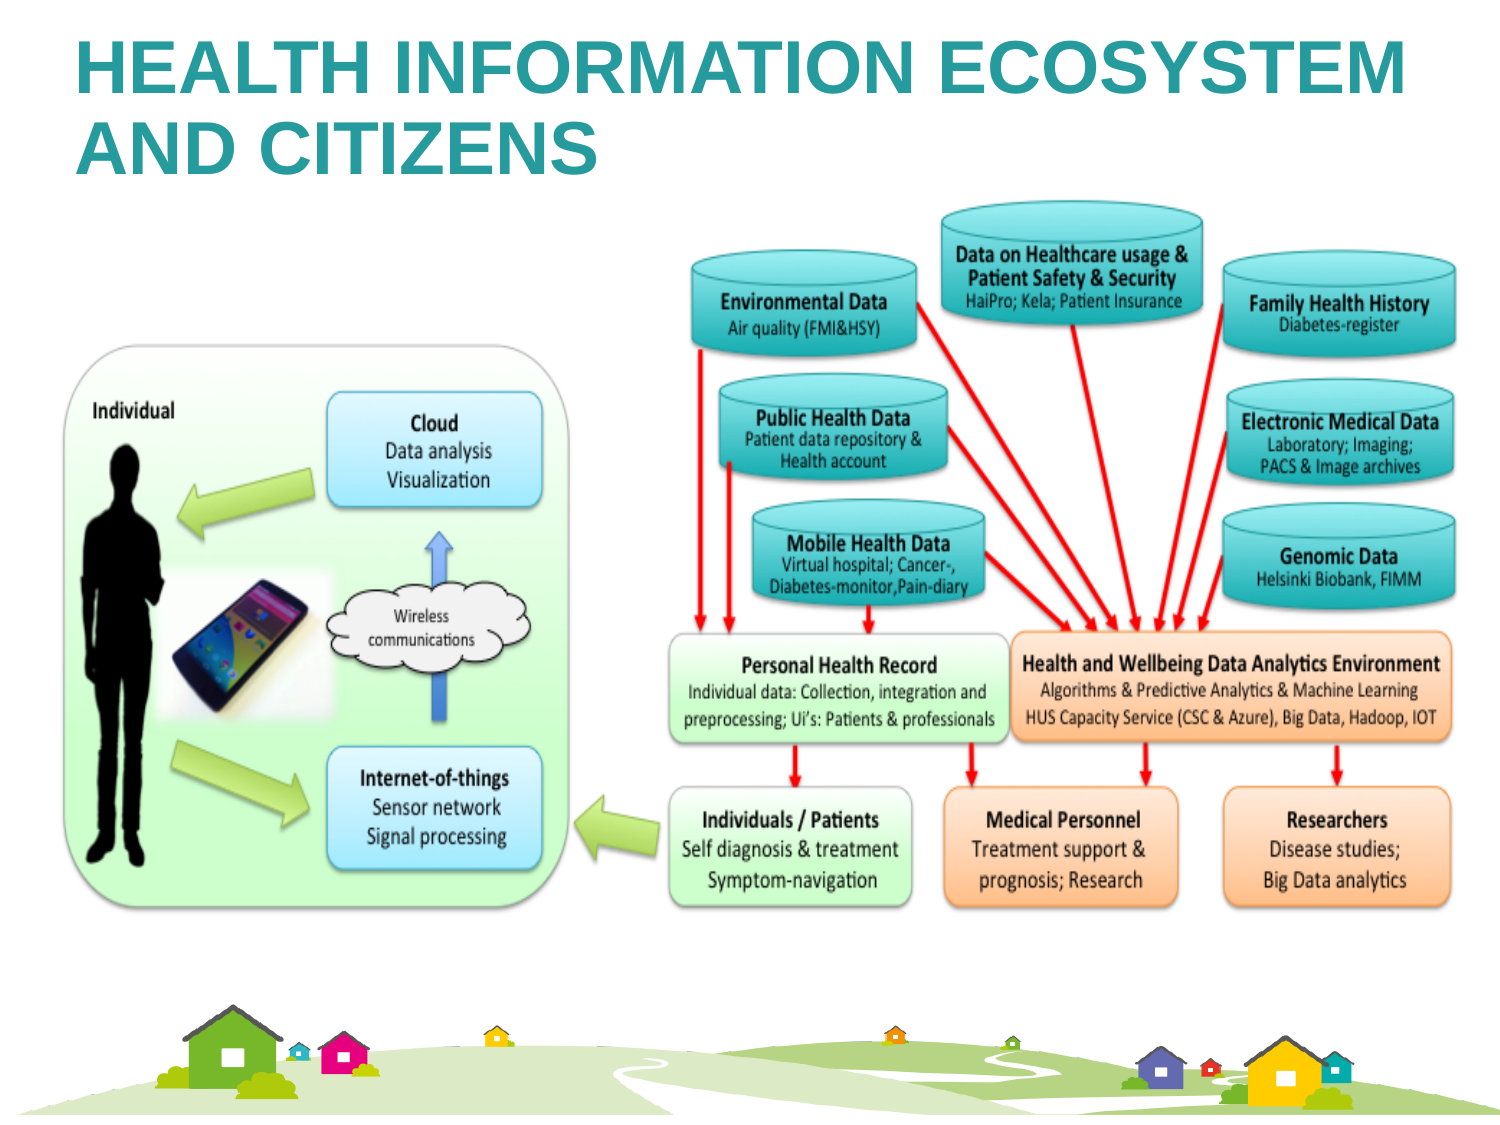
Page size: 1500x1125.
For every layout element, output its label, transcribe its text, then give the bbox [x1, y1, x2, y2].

picture [10, 197, 1500, 1125]
title health information ecosystem and citizens [59, 14, 1461, 197]
